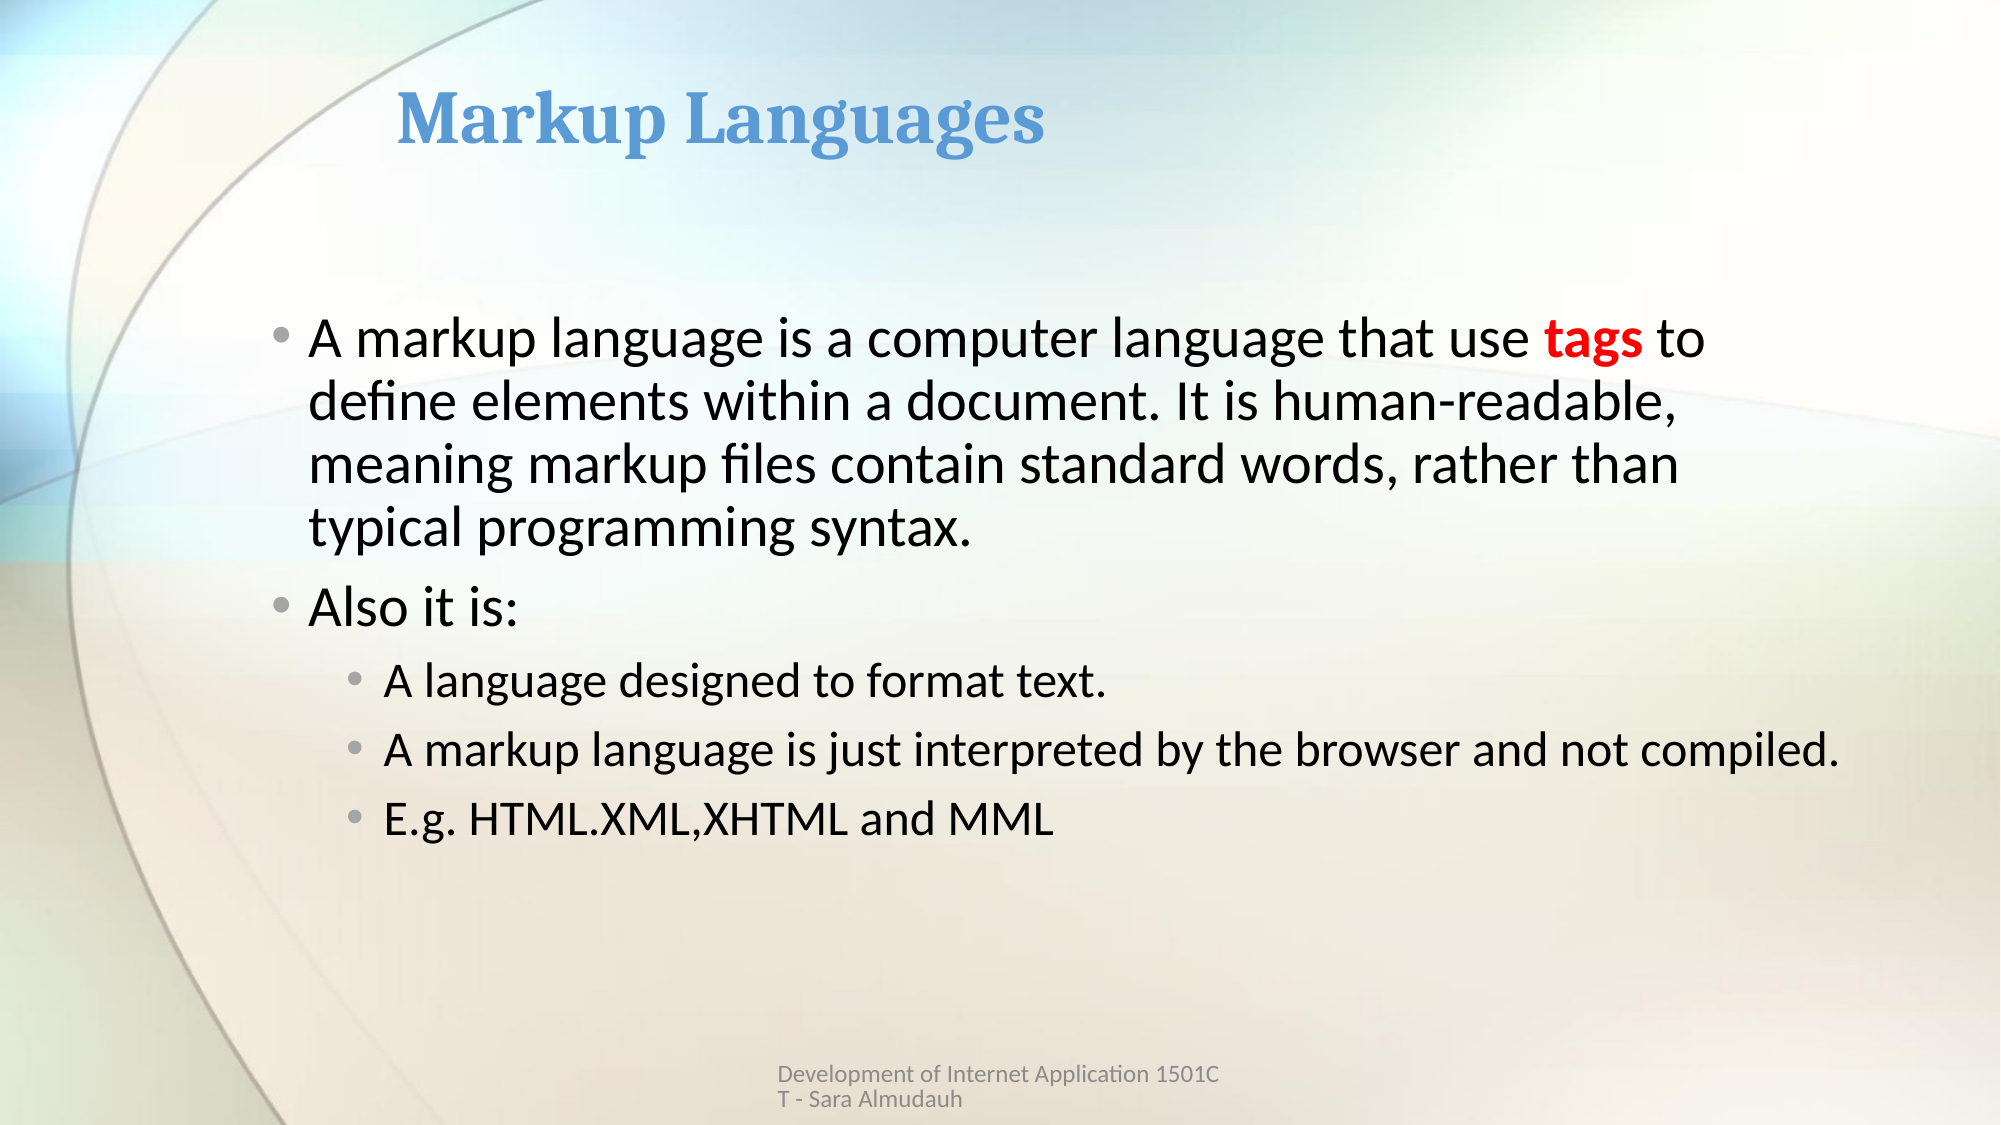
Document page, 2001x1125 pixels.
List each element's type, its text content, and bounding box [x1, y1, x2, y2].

picture [0, 0, 2001, 1125]
footer Development of Internet Application 1501CT - Sara Almudauh [762, 1042, 1238, 1103]
title Markup Languages [381, 59, 1863, 167]
list A markup language is a computer language that use tags to define elements within a document. It is human-readable, meaning markup files contain standard words, rather than typical programming syntax. Also it is: A language designed to format text. A markup language is just interpreted by the browser and not compiled. E.g. HTML.XML,XHTML and MML [256, 299, 1863, 1014]
